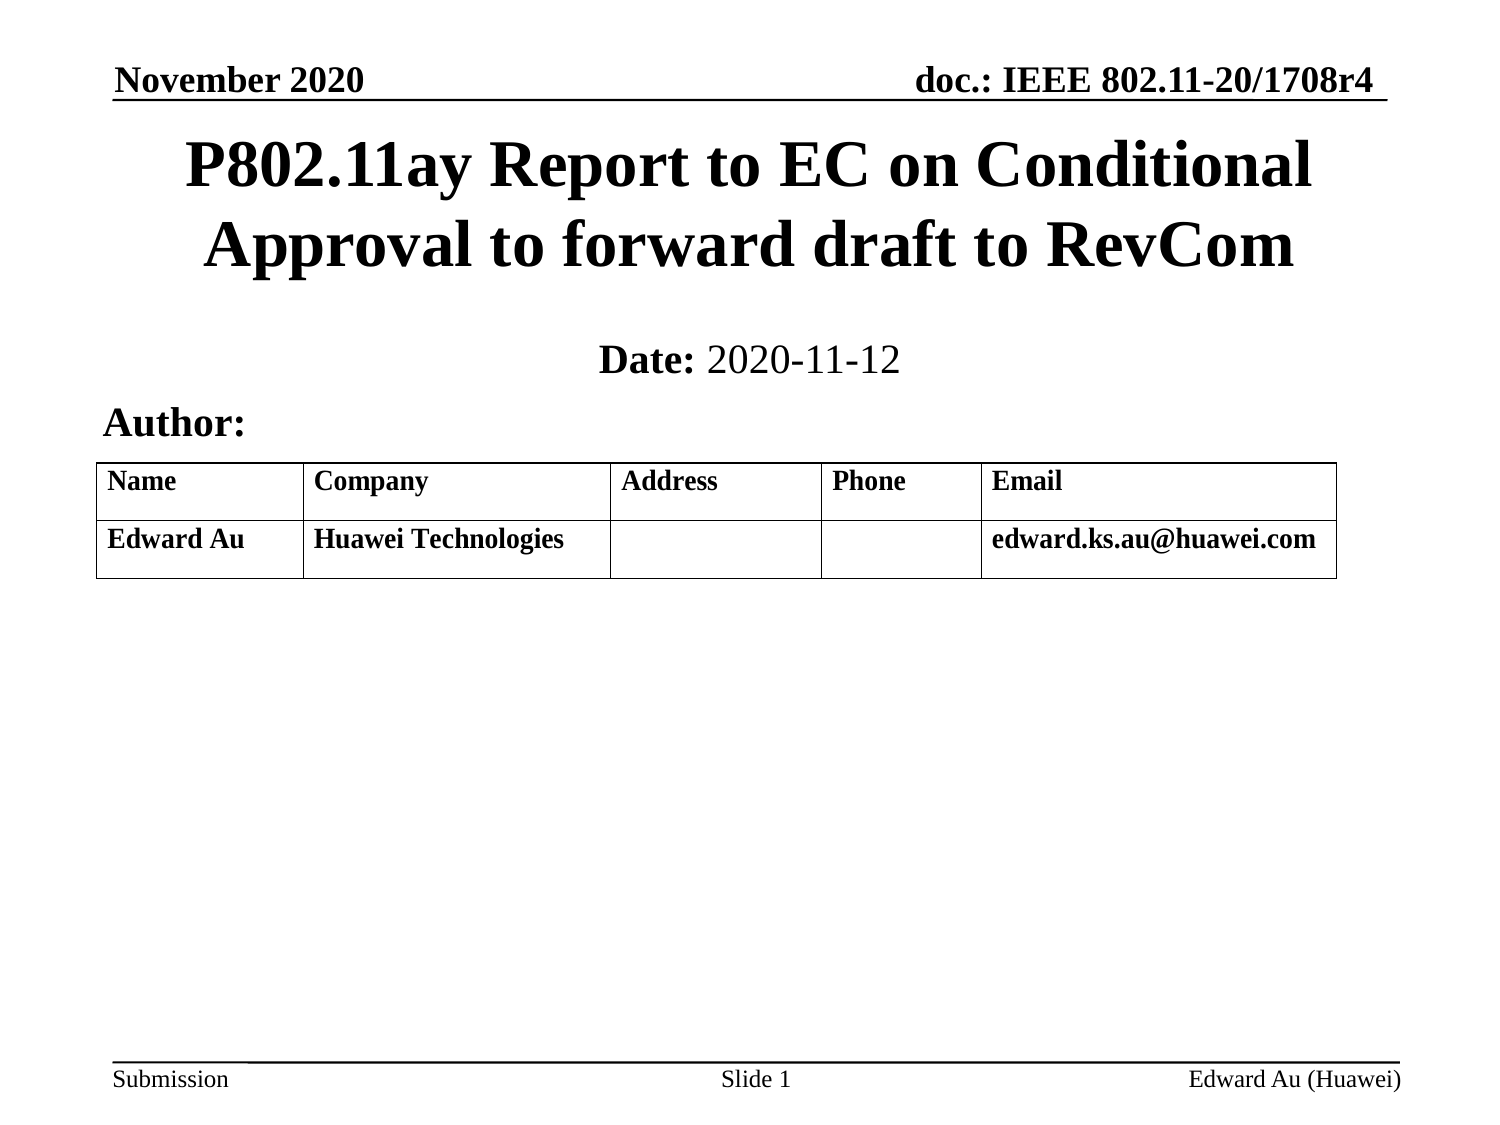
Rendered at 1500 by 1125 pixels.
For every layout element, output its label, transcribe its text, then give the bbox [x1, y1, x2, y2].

footer Edward Au (Huawei) [1185, 1061, 1402, 1093]
text_box Date: 2020-11-12 [112, 324, 1388, 388]
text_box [81, 462, 1363, 627]
text_box Author: [87, 387, 325, 450]
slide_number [114, 54, 368, 101]
text_box P802.11ay Report to EC on Conditional Approval to forward draft to RevCom [112, 112, 1388, 288]
slide_number Slide 1 [712, 1061, 800, 1093]
